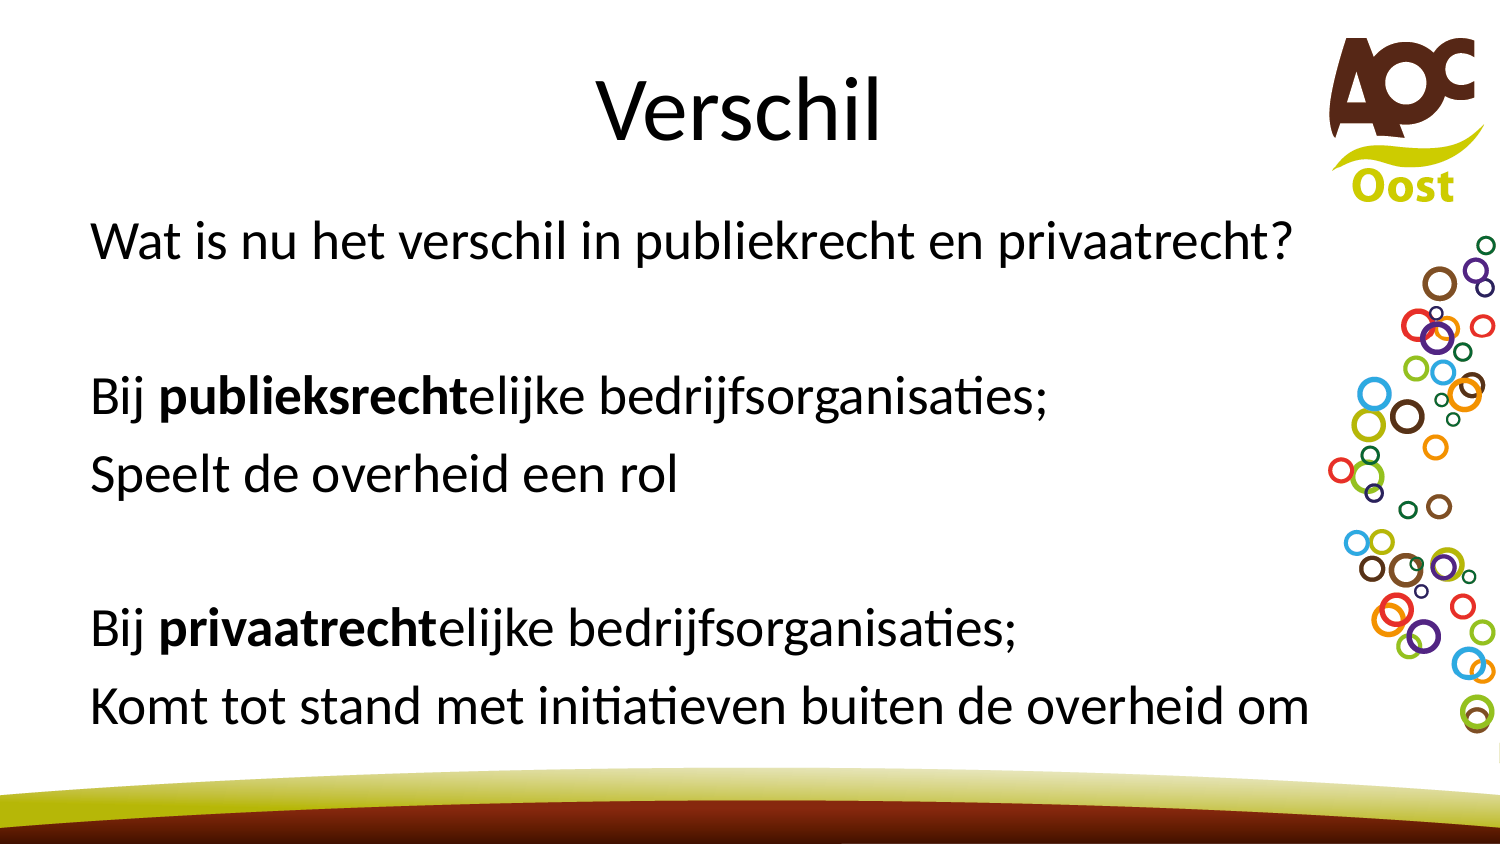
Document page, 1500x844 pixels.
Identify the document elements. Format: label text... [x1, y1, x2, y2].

picture [0, 0, 1500, 844]
list Wat is nu het verschil in publiekrecht en privaatrecht? Bij publieksrechtelijke bedrijfsorganisaties; Speelt de overheid een rol Bij privaatrechtelijke bedrijfsorganisaties; Komt tot stand met initiatieven buiten de overheid om [75, 196, 1425, 754]
title Verschil [75, 33, 1425, 175]
